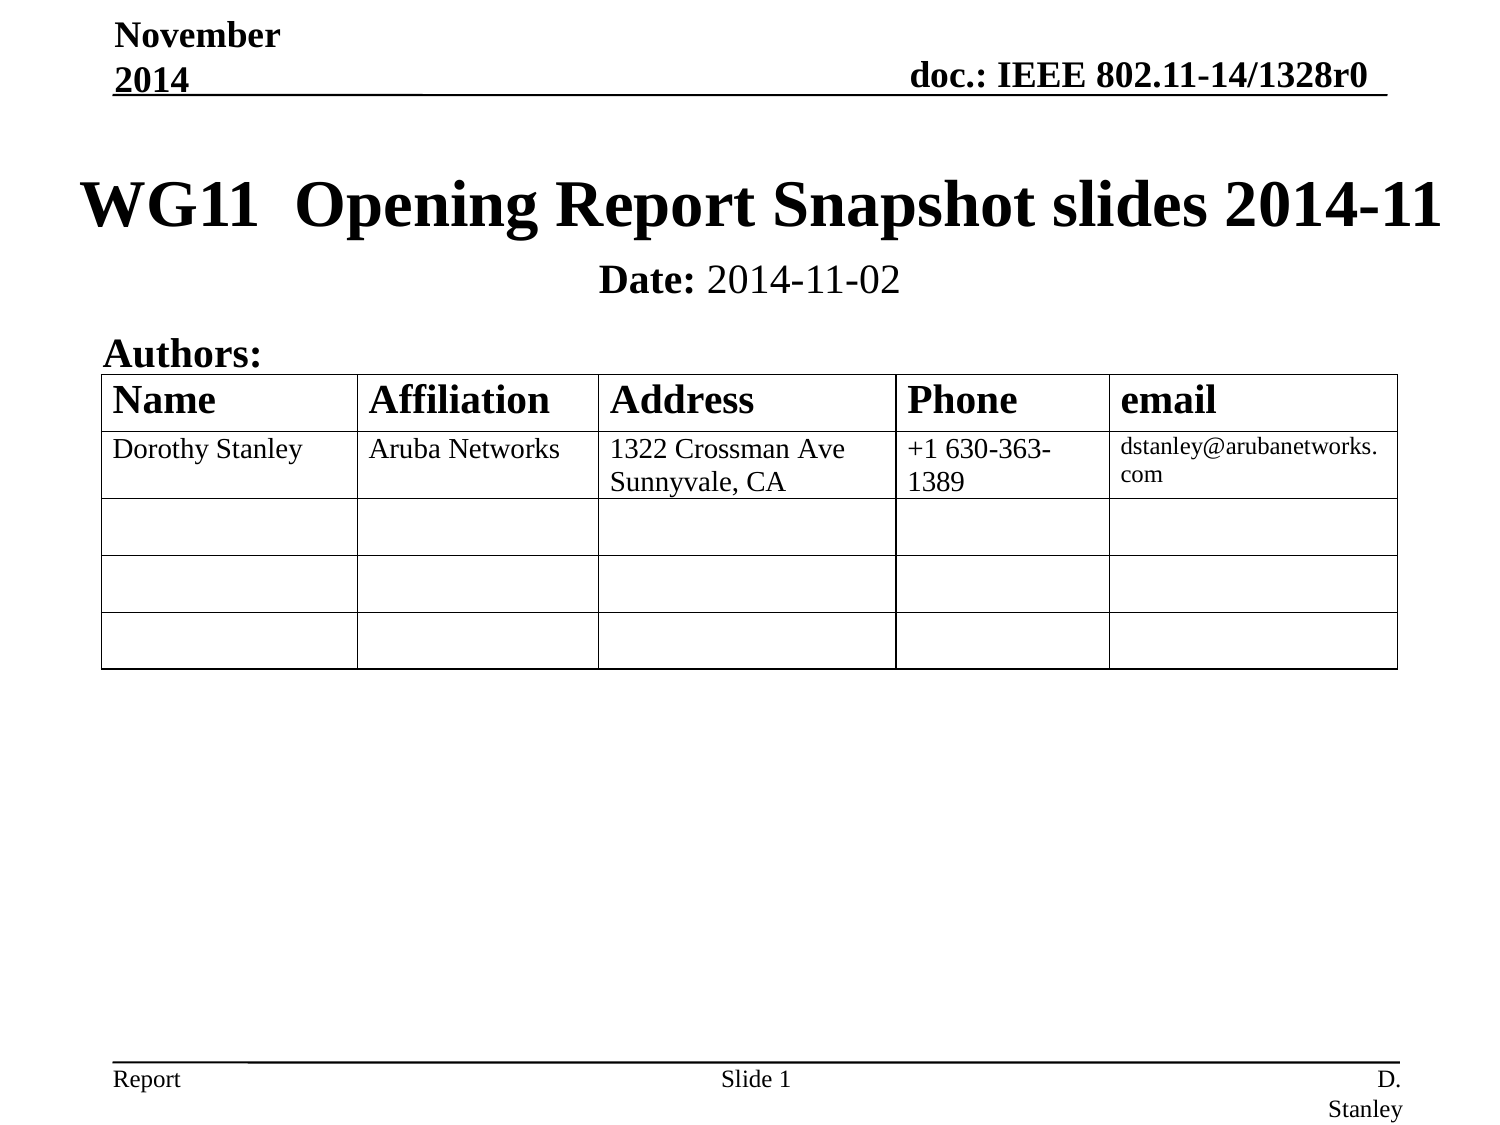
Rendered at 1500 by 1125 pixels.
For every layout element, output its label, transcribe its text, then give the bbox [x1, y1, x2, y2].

footer D. Stanley, Aruba Networks [1325, 1062, 1402, 1093]
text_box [85, 373, 1428, 786]
title WG11 Opening Report Snapshot slides 2014-11 [24, 112, 1500, 288]
text_box Authors: [87, 318, 325, 372]
slide_number Slide 1 [712, 1062, 800, 1093]
list Date: 2014-11-02 [112, 249, 1388, 313]
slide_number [114, 54, 335, 100]
